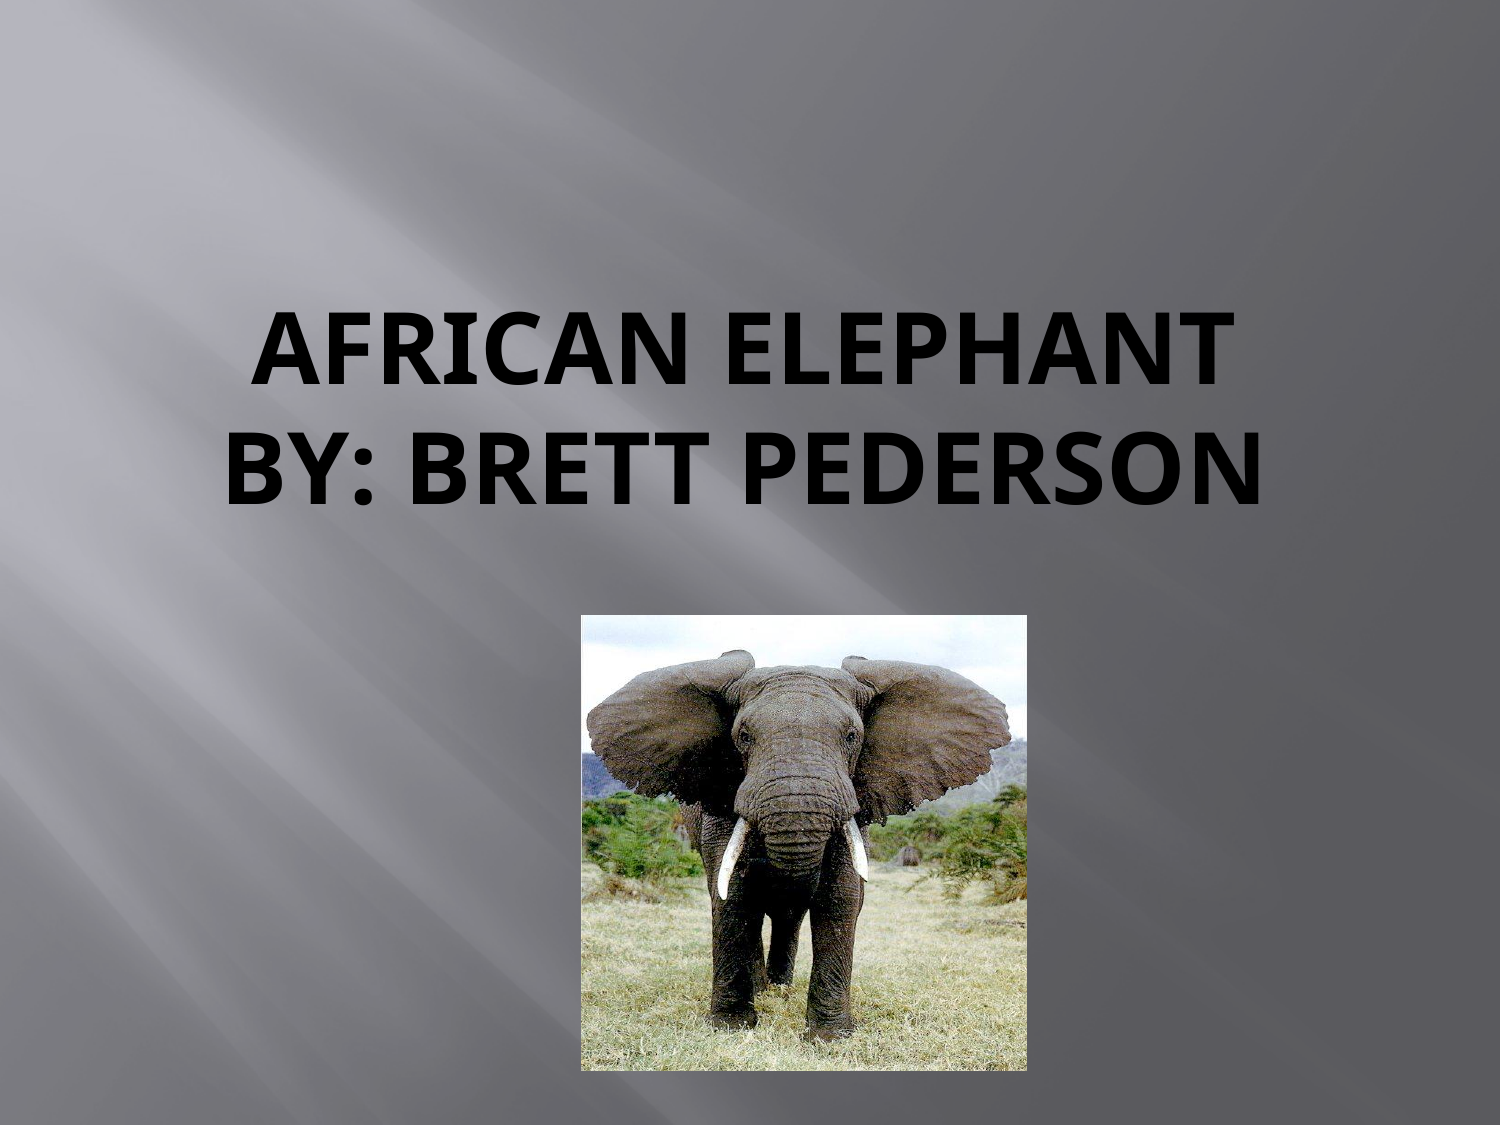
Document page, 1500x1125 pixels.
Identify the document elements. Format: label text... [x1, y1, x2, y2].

title African Elephant By: Brett Pederson [69, 224, 1420, 525]
picture [581, 615, 1027, 1071]
